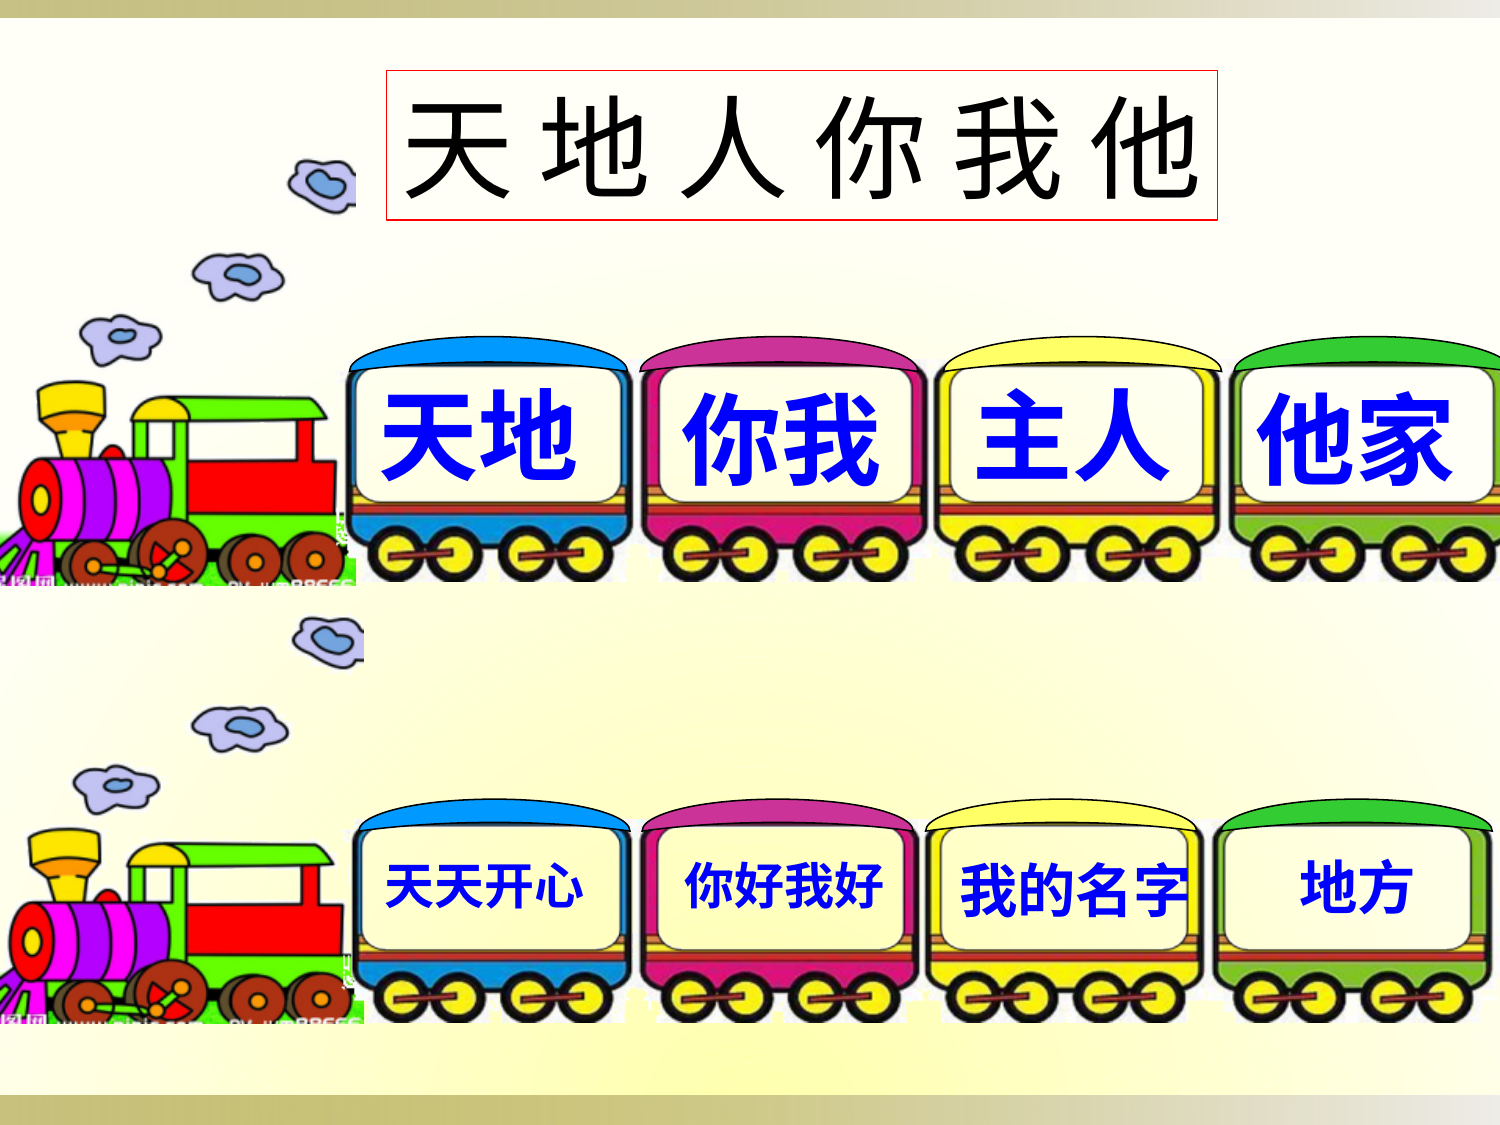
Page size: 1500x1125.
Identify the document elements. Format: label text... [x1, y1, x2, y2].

text_box 天 地 人 你 我 他 [386, 70, 1218, 125]
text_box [0, 126, 1500, 585]
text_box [0, 585, 1500, 1024]
